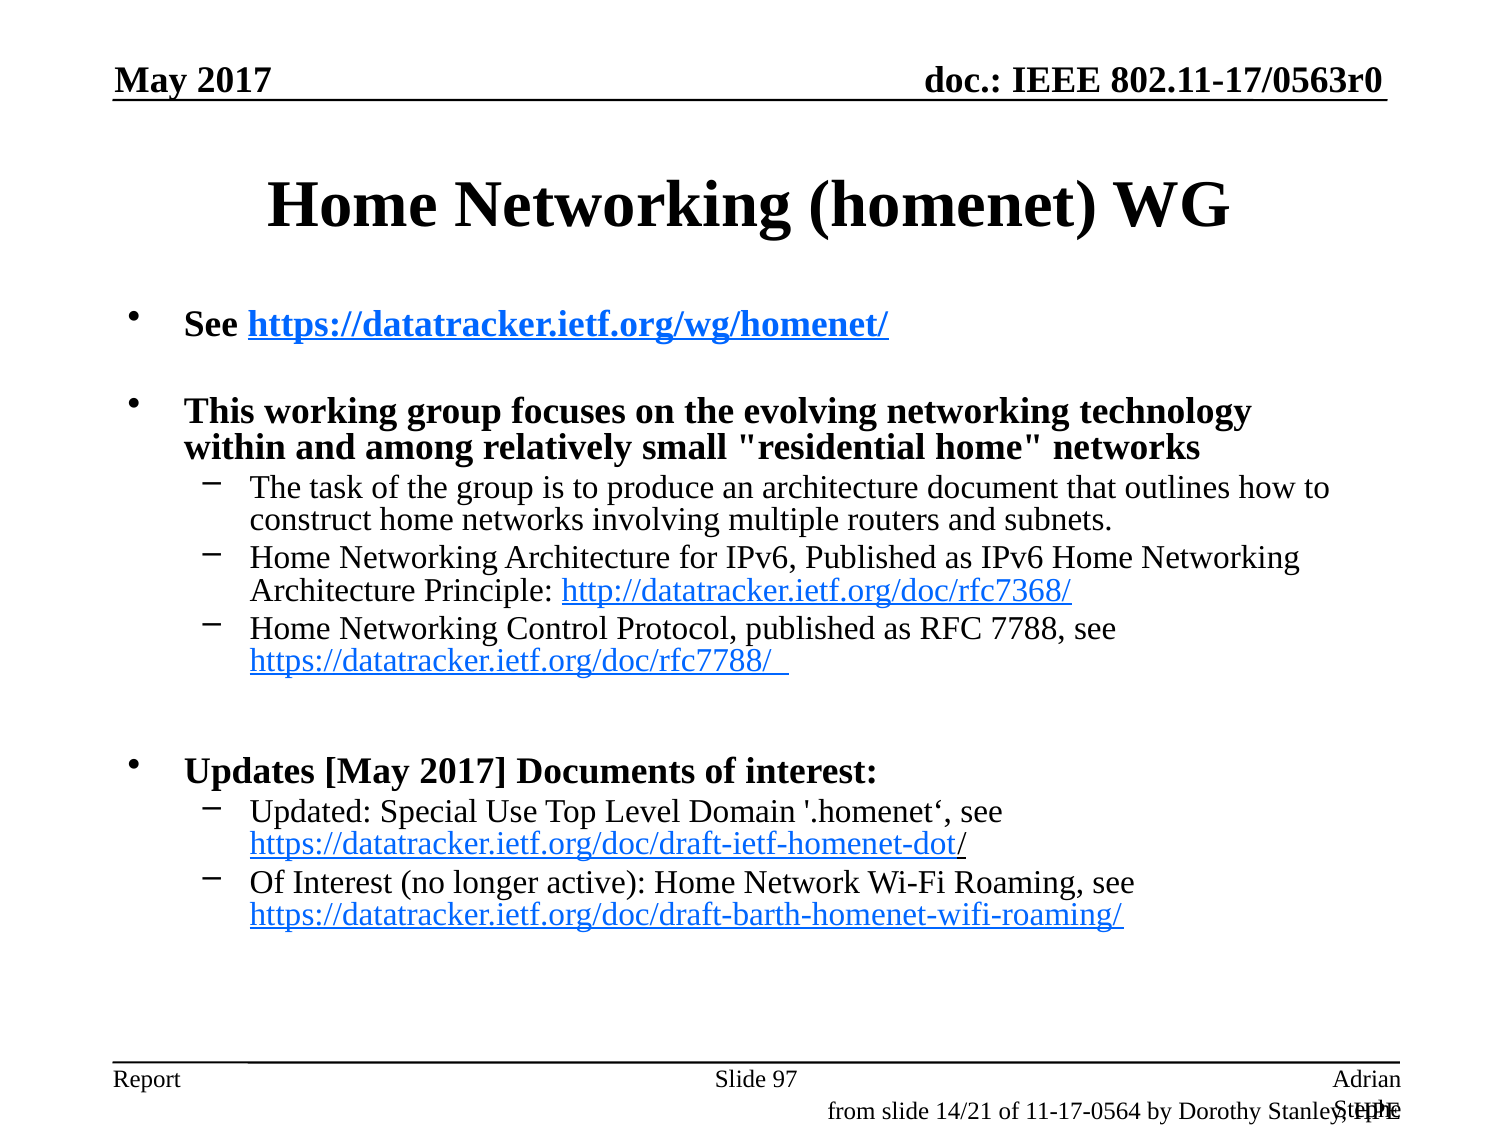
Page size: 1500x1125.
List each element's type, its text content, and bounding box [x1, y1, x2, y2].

slide_number Slide 97 [711, 1063, 801, 1087]
text_box from slide 14/21 of 11-17-0564 by Dorothy Stanley, HPE [343, 1087, 1417, 1125]
title Home Networking (homenet) WG [112, 112, 1388, 288]
list See https://datatracker.ietf.org/wg/homenet/ This working group focuses on the evolving networking technology within and among relatively small "residential home" networks The task of the group is to produce an architecture document that outlines how to construct home networks involving multiple routers and subnets. Home Networking Architecture for IPv6, Published as IPv6 Home Networking Architecture Principle: http://datatracker.ietf.org/doc/rfc7368/ Home Networking Control Protocol, published as RFC 7788, see https://datatracker.ietf.org/doc/rfc7788/ Updates [May 2017] Documents of interest: Updated: Special Use Top Level Domain '.homenet‘, see https://datatracker.ietf.org/doc/draft-ietf-homenet-dot/ Of Interest (no longer active): Home Network Wi-Fi Roaming, see https://datatracker.ietf.org/doc/draft-barth-homenet-wifi-roaming/ [112, 299, 1388, 1063]
footer Adrian Stephens, Intel Corporation [1324, 1061, 1402, 1087]
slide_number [114, 54, 374, 101]
